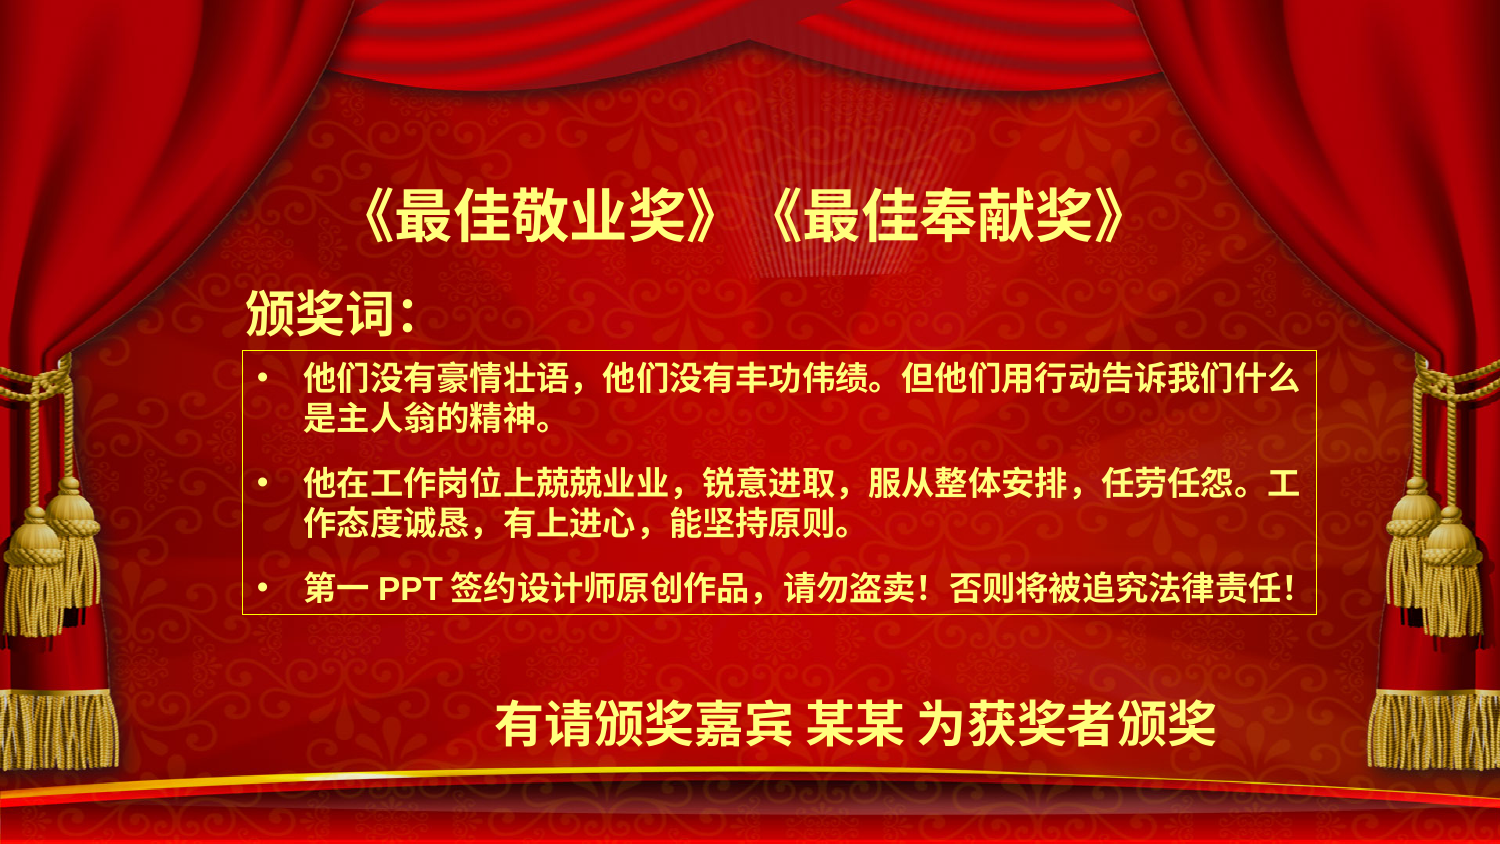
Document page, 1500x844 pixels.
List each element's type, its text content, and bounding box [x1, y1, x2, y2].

text_box 他们没有豪情壮语，他们没有丰功伟绩。但他们用行动告诉我们什么是主人翁的精神。 他在工作岗位上兢兢业业，锐意进取，服从整体安排，任劳任怨。工作态度诚恳，有上进心，能坚持原则。 第一PPT签约设计师原创作品，请勿盗卖！否则将被追究法律责任！ [242, 350, 1317, 615]
picture [0, 0, 1500, 844]
text_box 《最佳敬业奖》《最佳奉献奖》 [266, 171, 1223, 257]
text_box 有请颁奖嘉宾 某某 为获奖者颁奖 [421, 685, 1291, 761]
text_box 颁奖词： [206, 275, 484, 350]
